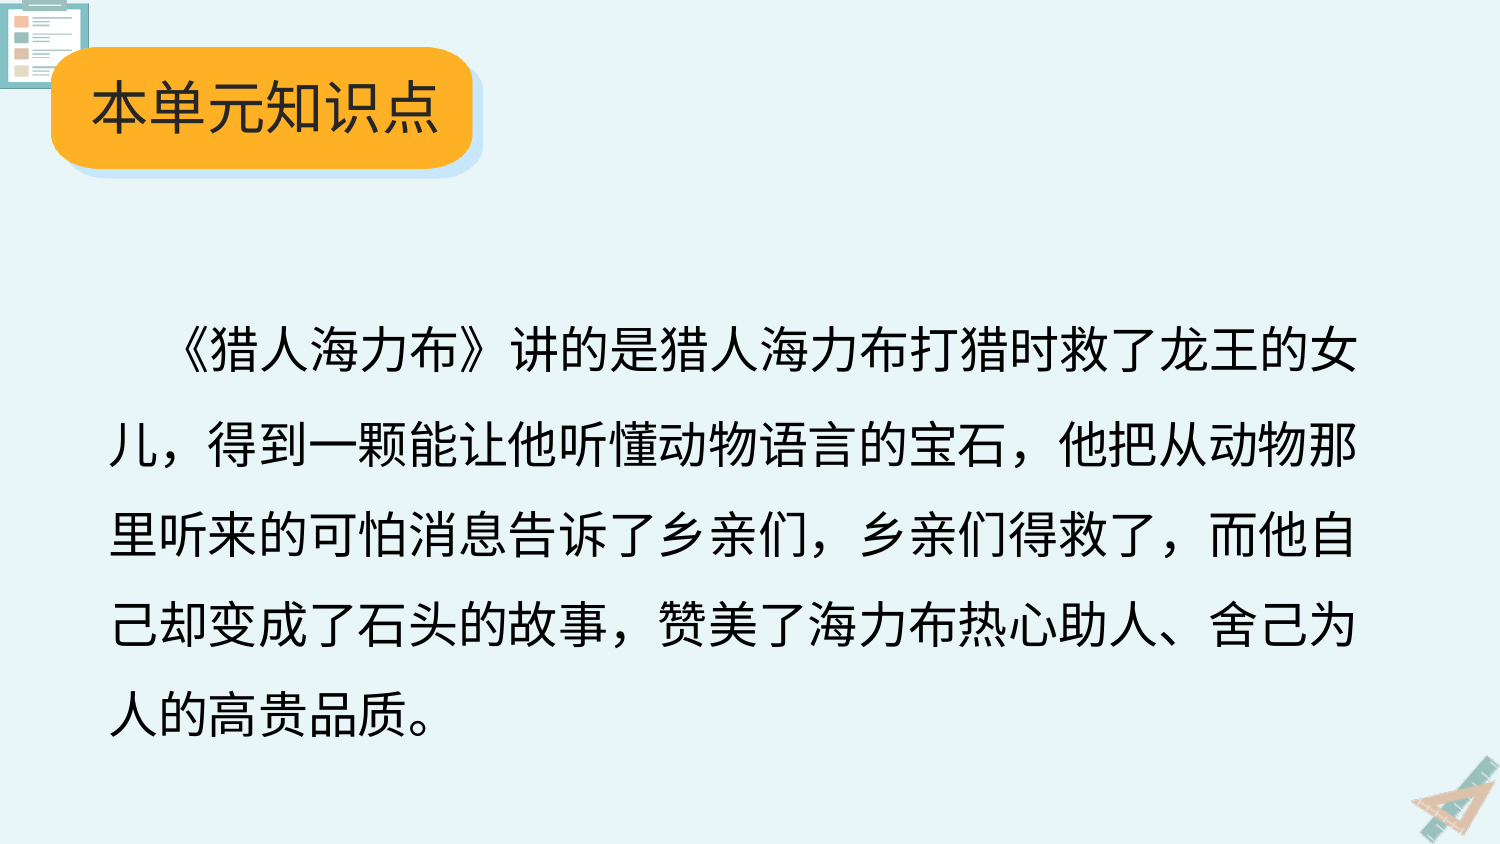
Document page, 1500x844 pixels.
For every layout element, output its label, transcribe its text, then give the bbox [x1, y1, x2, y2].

picture [1411, 755, 1500, 844]
text_box 《猎人海力布》讲的是猎人海力布打猎时救了龙王的女儿，得到一颗能让他听懂动物语言的宝石，他把从动物那里听来的可怕消息告诉了乡亲们，乡亲们得救了，而他自己却变成了石头的故事，赞美了海力布热心助人、舍己为人的高贵品质。 [96, 242, 1403, 749]
picture [0, 0, 483, 179]
